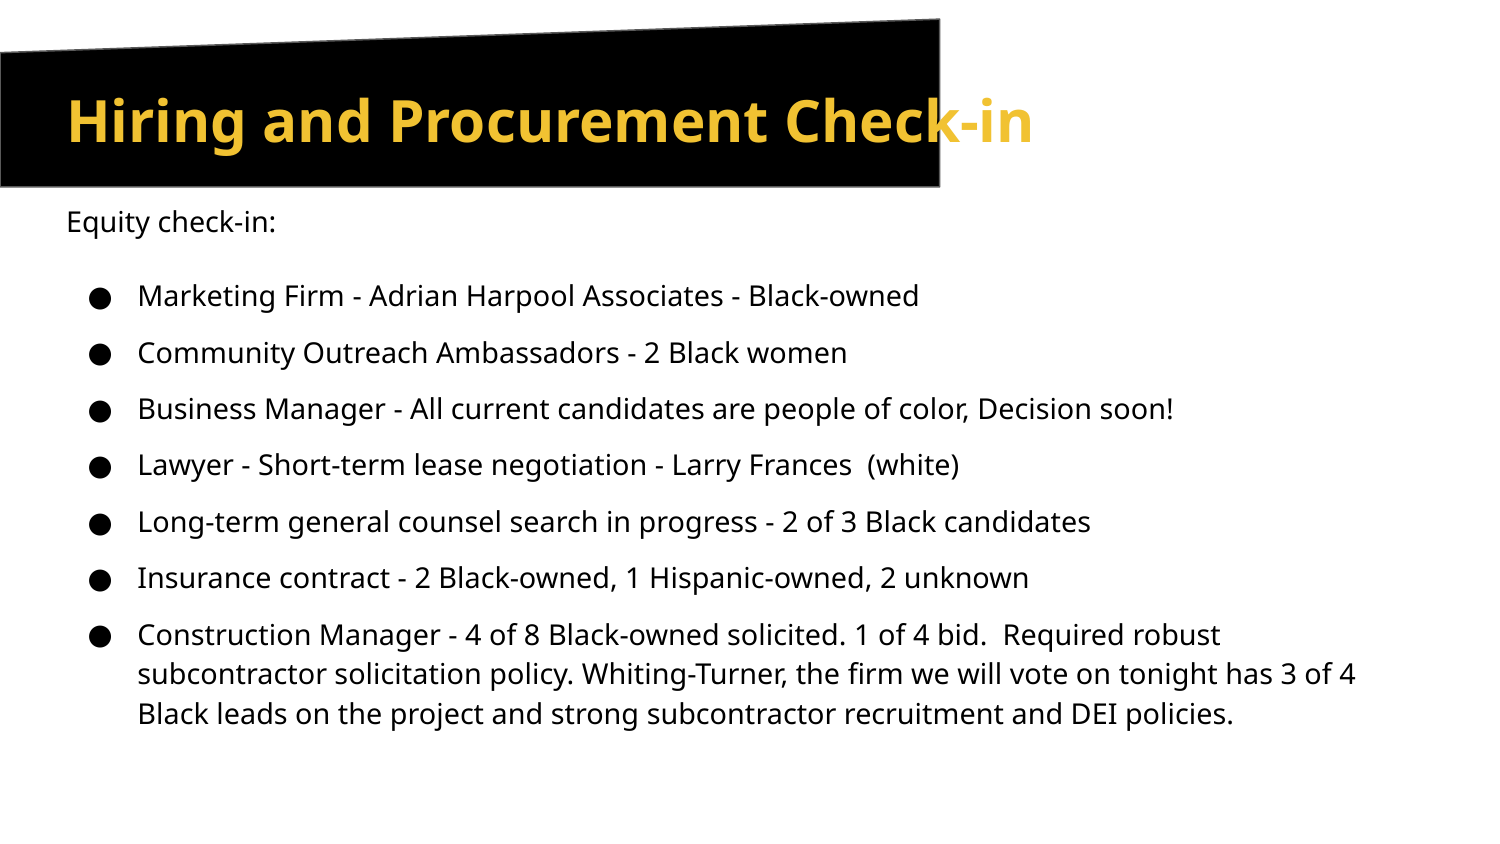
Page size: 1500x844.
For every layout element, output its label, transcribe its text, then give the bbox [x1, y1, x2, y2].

title Hiring and Procurement Check-in [51, 69, 1449, 188]
list Equity check-in: Marketing Firm - Adrian Harpool Associates - Black-owned Community Outreach Ambassadors - 2 Black women Business Manager - All current candidates are people of color, Decision soon! Lawyer - Short-term lease negotiation - Larry Frances (white) Long-term general counsel search in progress - 2 of 3 Black candidates Insurance contract - 2 Black-owned, 1 Hispanic-owned, 2 unknown Construction Manager - 4 of 8 Black-owned solicited. 1 of 4 bid. Required robust subcontractor solicitation policy. Whiting-Turner, the firm we will vote on tonight has 3 of 4 Black leads on the project and strong subcontractor recruitment and DEI policies. [51, 189, 1449, 750]
